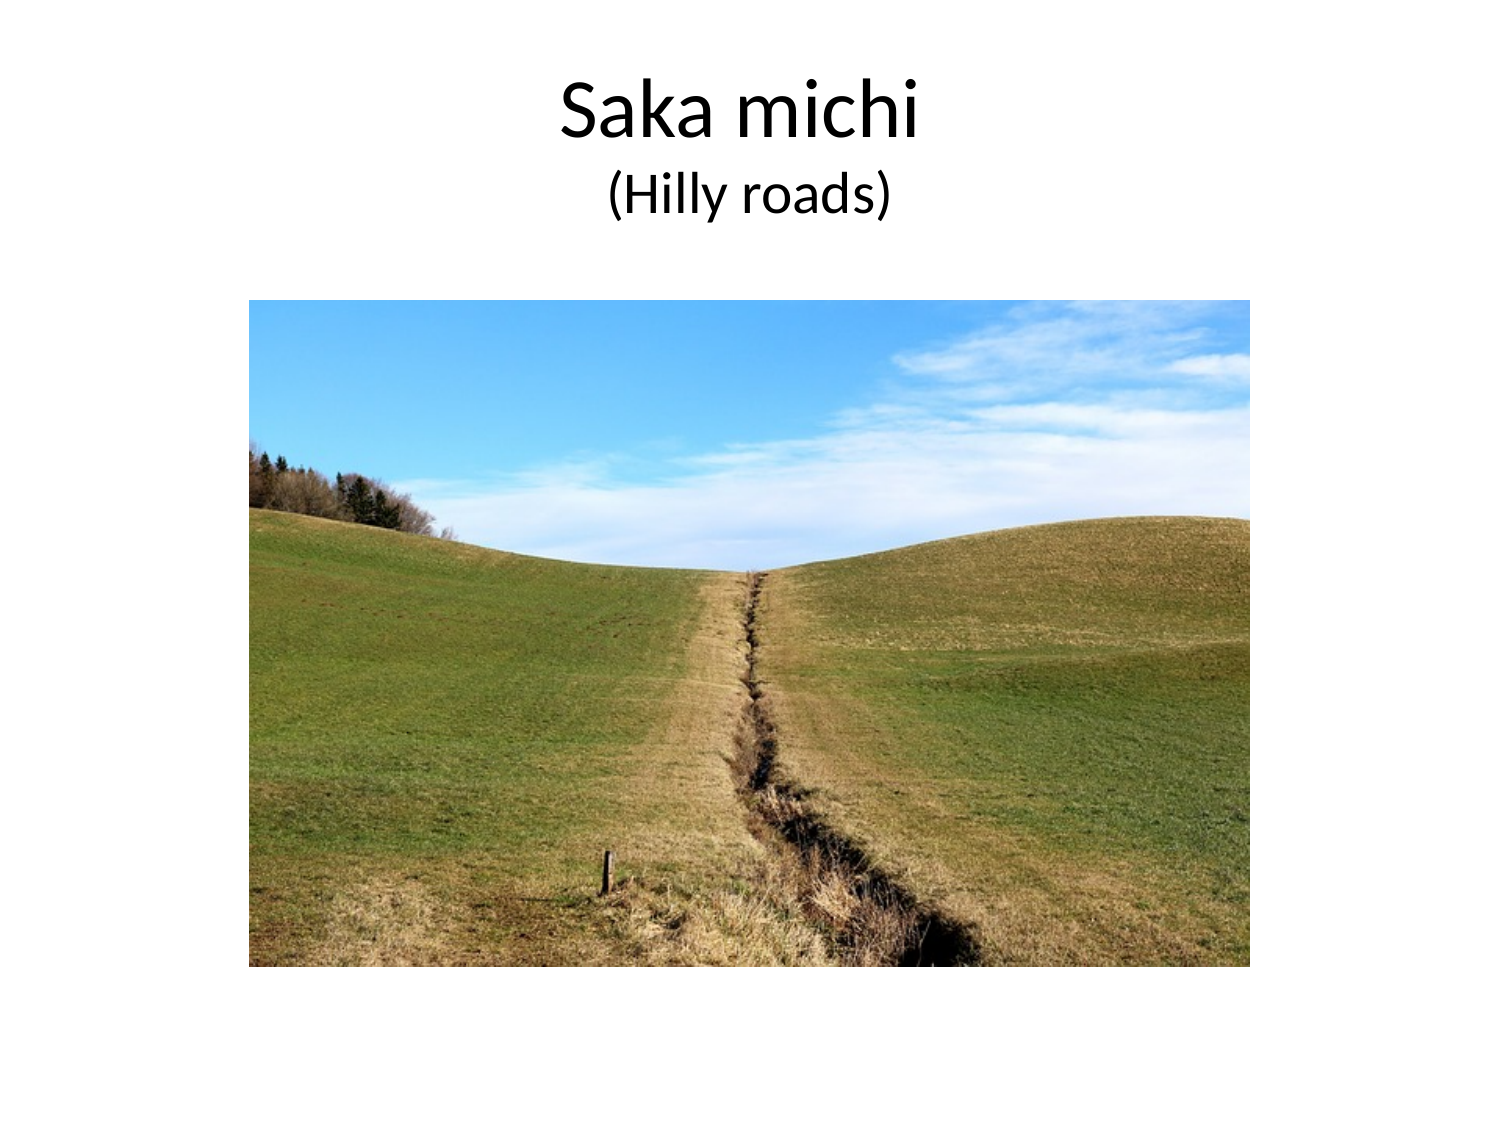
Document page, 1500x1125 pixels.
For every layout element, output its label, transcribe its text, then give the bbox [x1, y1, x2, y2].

title Saka michi (Hilly roads) [75, 45, 1425, 233]
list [249, 300, 1251, 967]
